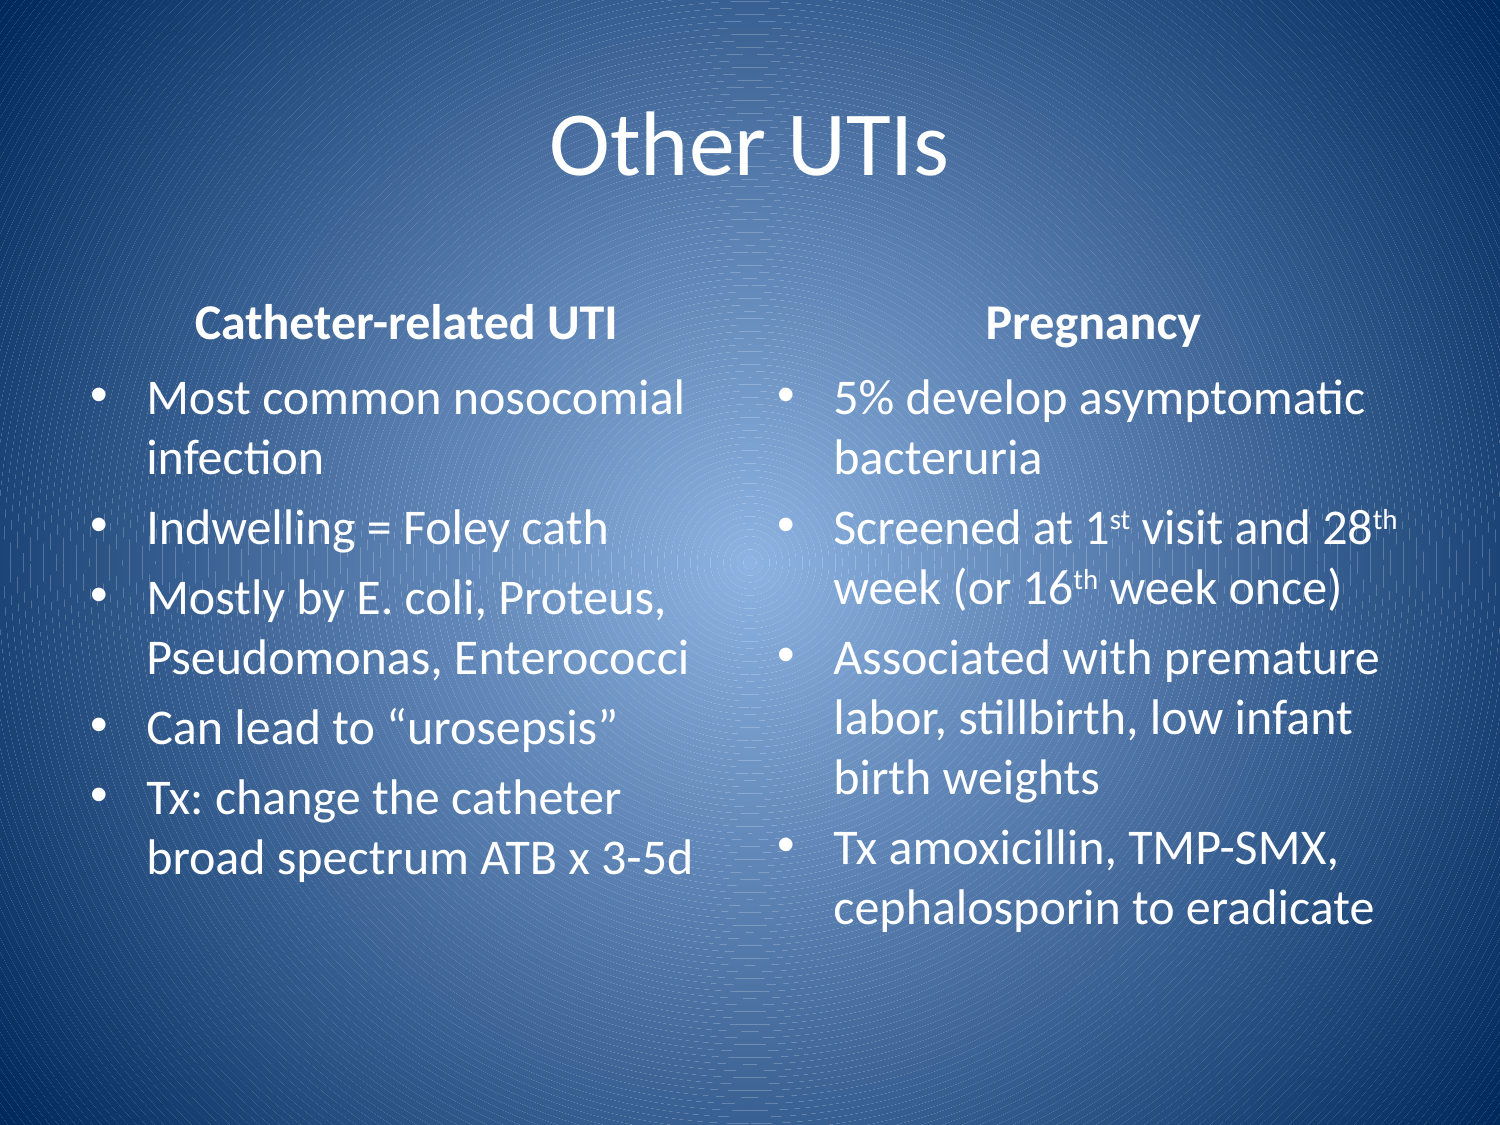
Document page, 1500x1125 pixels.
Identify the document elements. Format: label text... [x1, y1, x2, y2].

list 5% develop asymptomatic bacteruria Screened at 1st visit and 28th week (or 16th week once) Associated with premature labor, stillbirth, low infant birth weights Tx amoxicillin, TMP-SMX, cephalosporin to eradicate [761, 356, 1425, 1005]
list Most common nosocomial infection Indwelling = Foley cath Mostly by E. coli, Proteus, Pseudomonas, Enterococci Can lead to “urosepsis” Tx: change the catheter broad spectrum ATB x 3-5d [75, 356, 738, 1005]
title Other UTIs [75, 45, 1425, 233]
list Pregnancy [761, 251, 1425, 356]
list Catheter-related UTI [75, 251, 738, 356]
